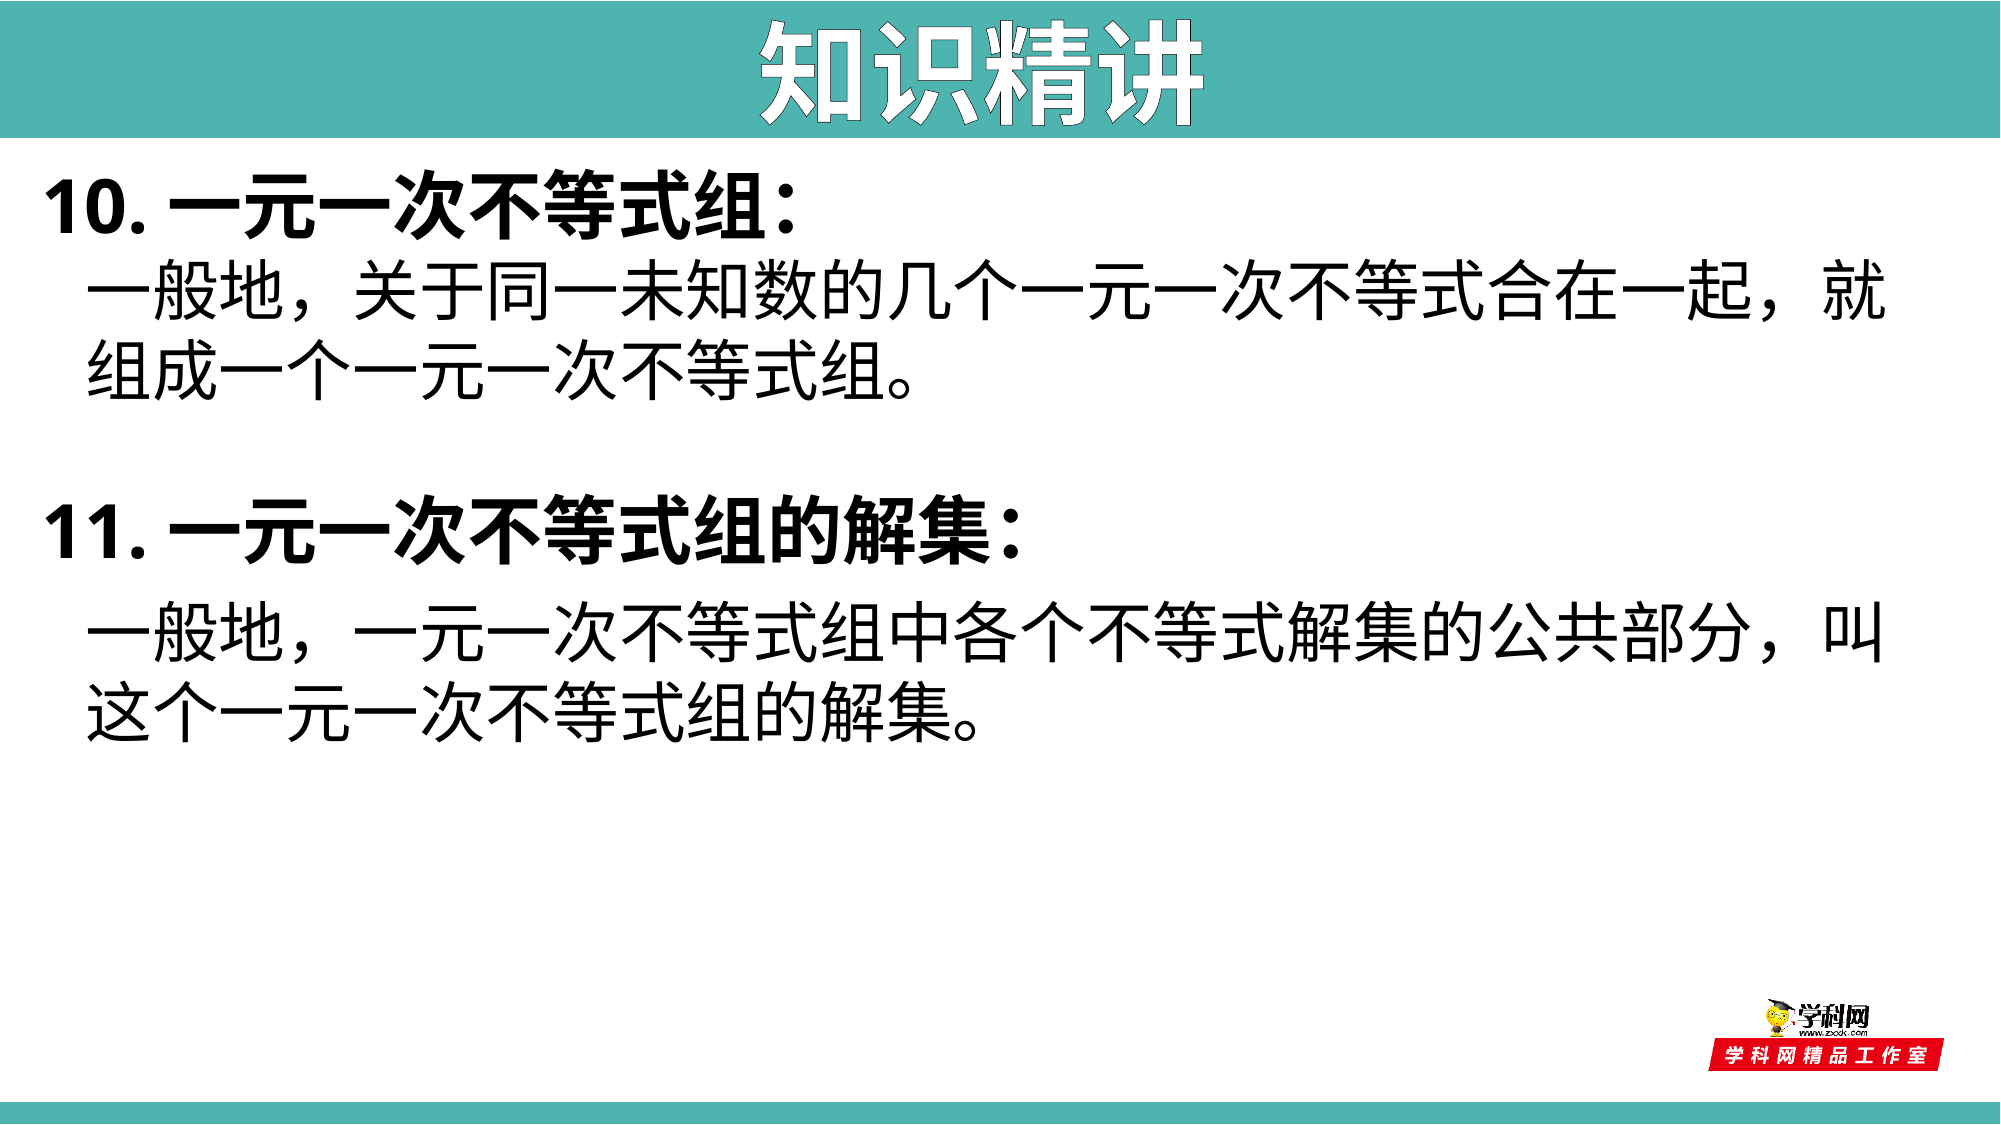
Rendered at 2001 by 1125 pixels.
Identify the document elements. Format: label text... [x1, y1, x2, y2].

text_box 一般地，关于同一未知数的几个一元一次不等式合在一起，就组成一个一元一次不等式组。 [70, 241, 1930, 417]
text_box 知识精讲 [742, 0, 1223, 146]
text_box 一般地，一元一次不等式组中各个不等式解集的公共部分，叫这个一元一次不等式组的解集。 [70, 583, 1930, 759]
text_box 10.一元一次不等式组： [27, 151, 854, 256]
text_box 11.一元一次不等式组的解集： [27, 475, 1070, 581]
picture [0, 1, 2001, 1124]
